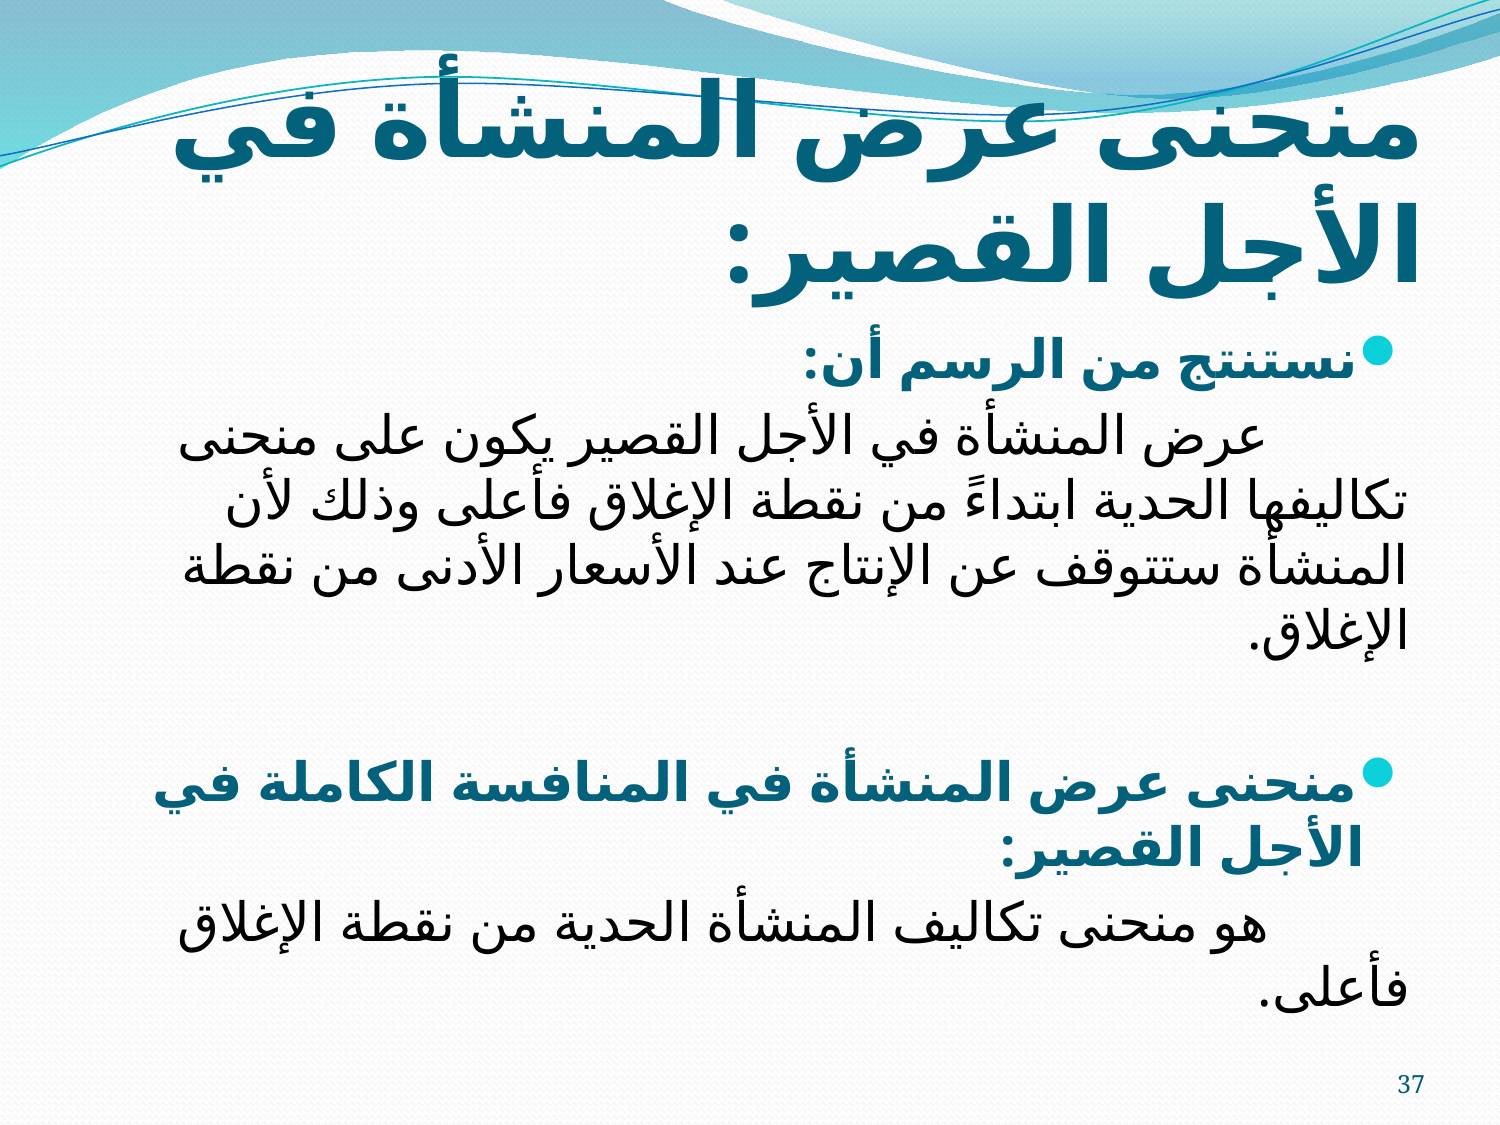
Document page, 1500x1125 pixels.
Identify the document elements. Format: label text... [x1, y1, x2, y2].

title منحنى عرض المنشأة في الأجل القصير: [75, 115, 1425, 303]
list نستنتج من الرسم أن: عرض المنشأة في الأجل القصير يكون على منحنى تكاليفها الحدية ابتداءً من نقطة الإغلاق فأعلى وذلك لأن المنشأة ستتوقف عن الإنتاج عند الأسعار الأدنى من نقطة الإغلاق. منحنى عرض المنشأة في المنافسة الكاملة في الأجل القصير: هو منحنى تكاليف المنشأة الحدية من نقطة الإغلاق فأعلى. [75, 317, 1425, 1038]
slide_number 37 [1299, 1042, 1425, 1103]
